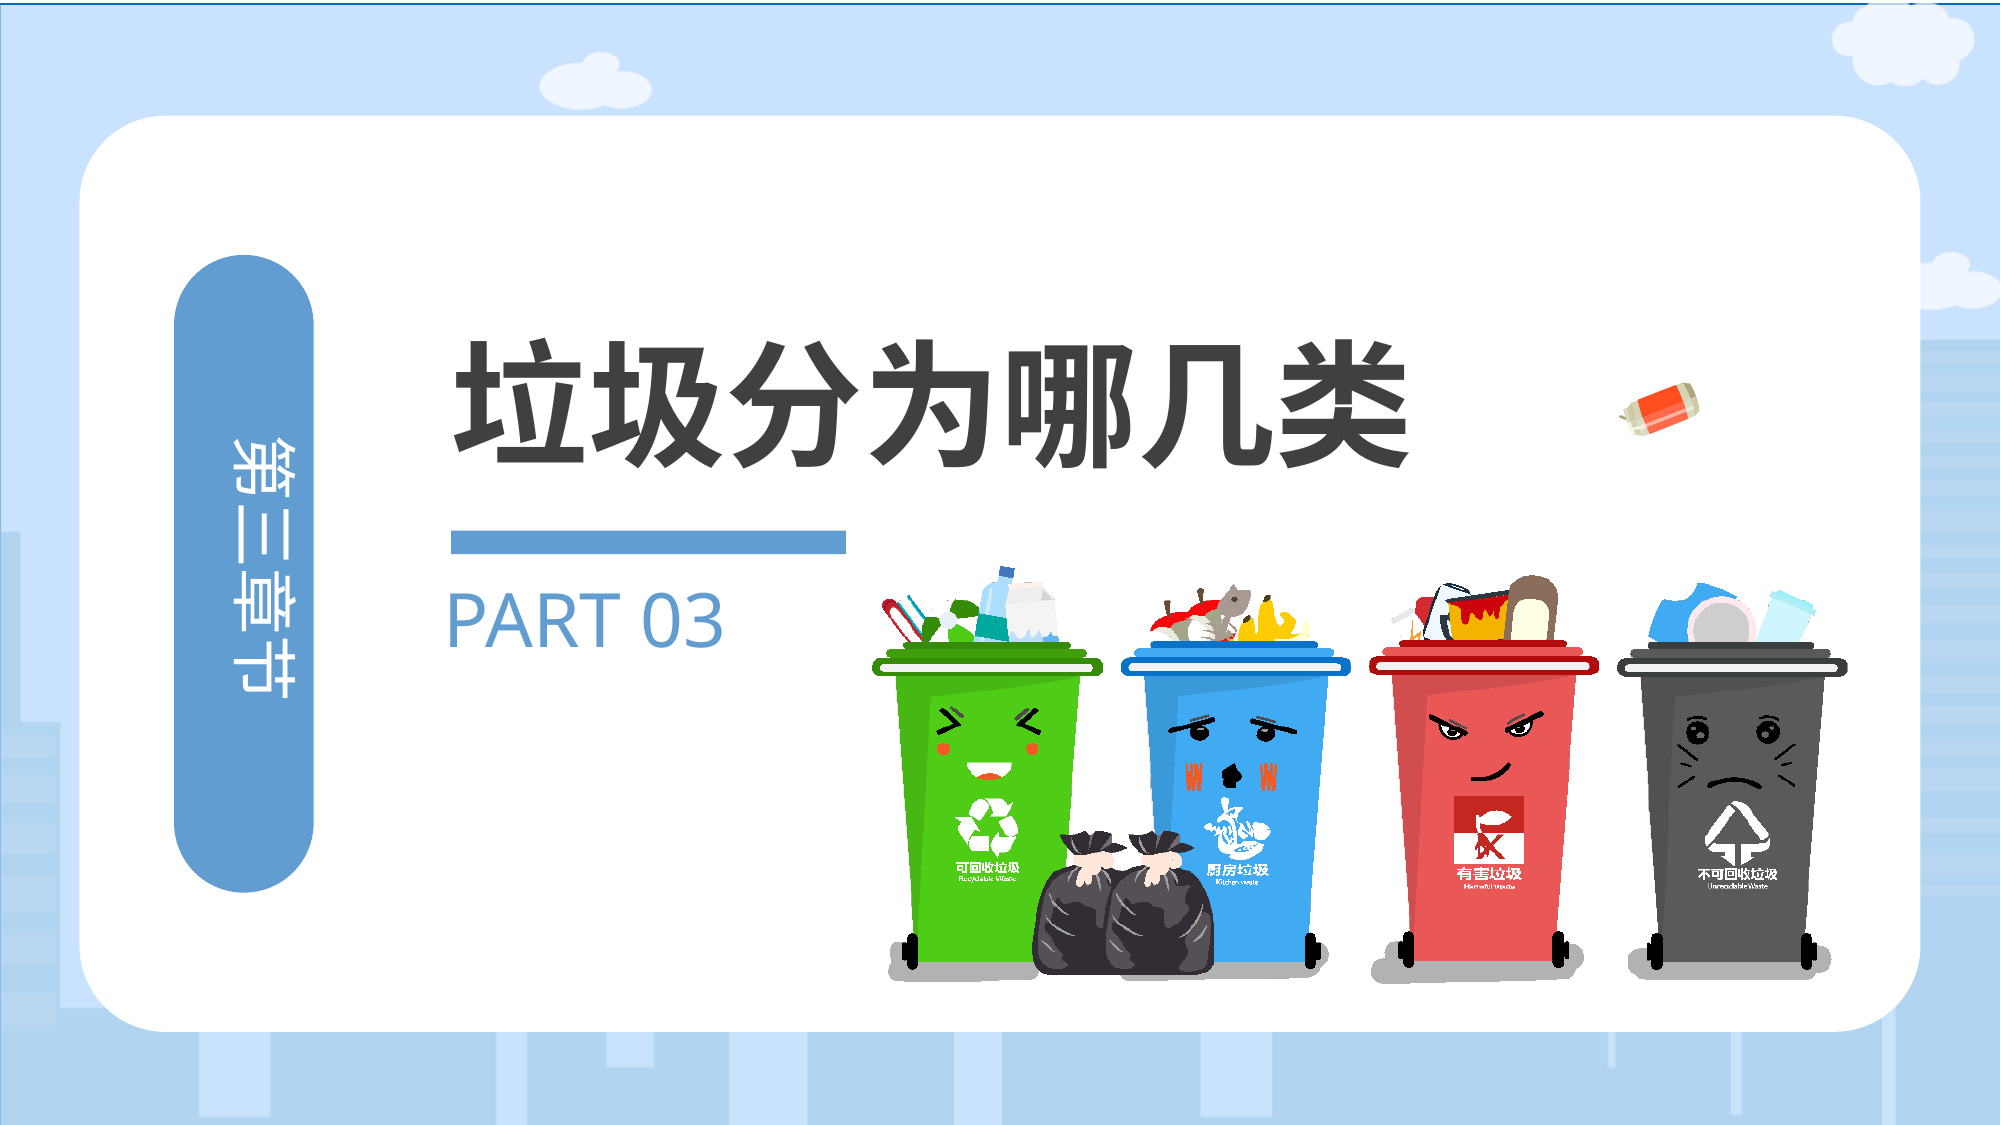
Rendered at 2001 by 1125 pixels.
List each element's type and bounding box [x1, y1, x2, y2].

text_box [1637, 371, 1685, 451]
picture [0, 3, 2000, 1125]
